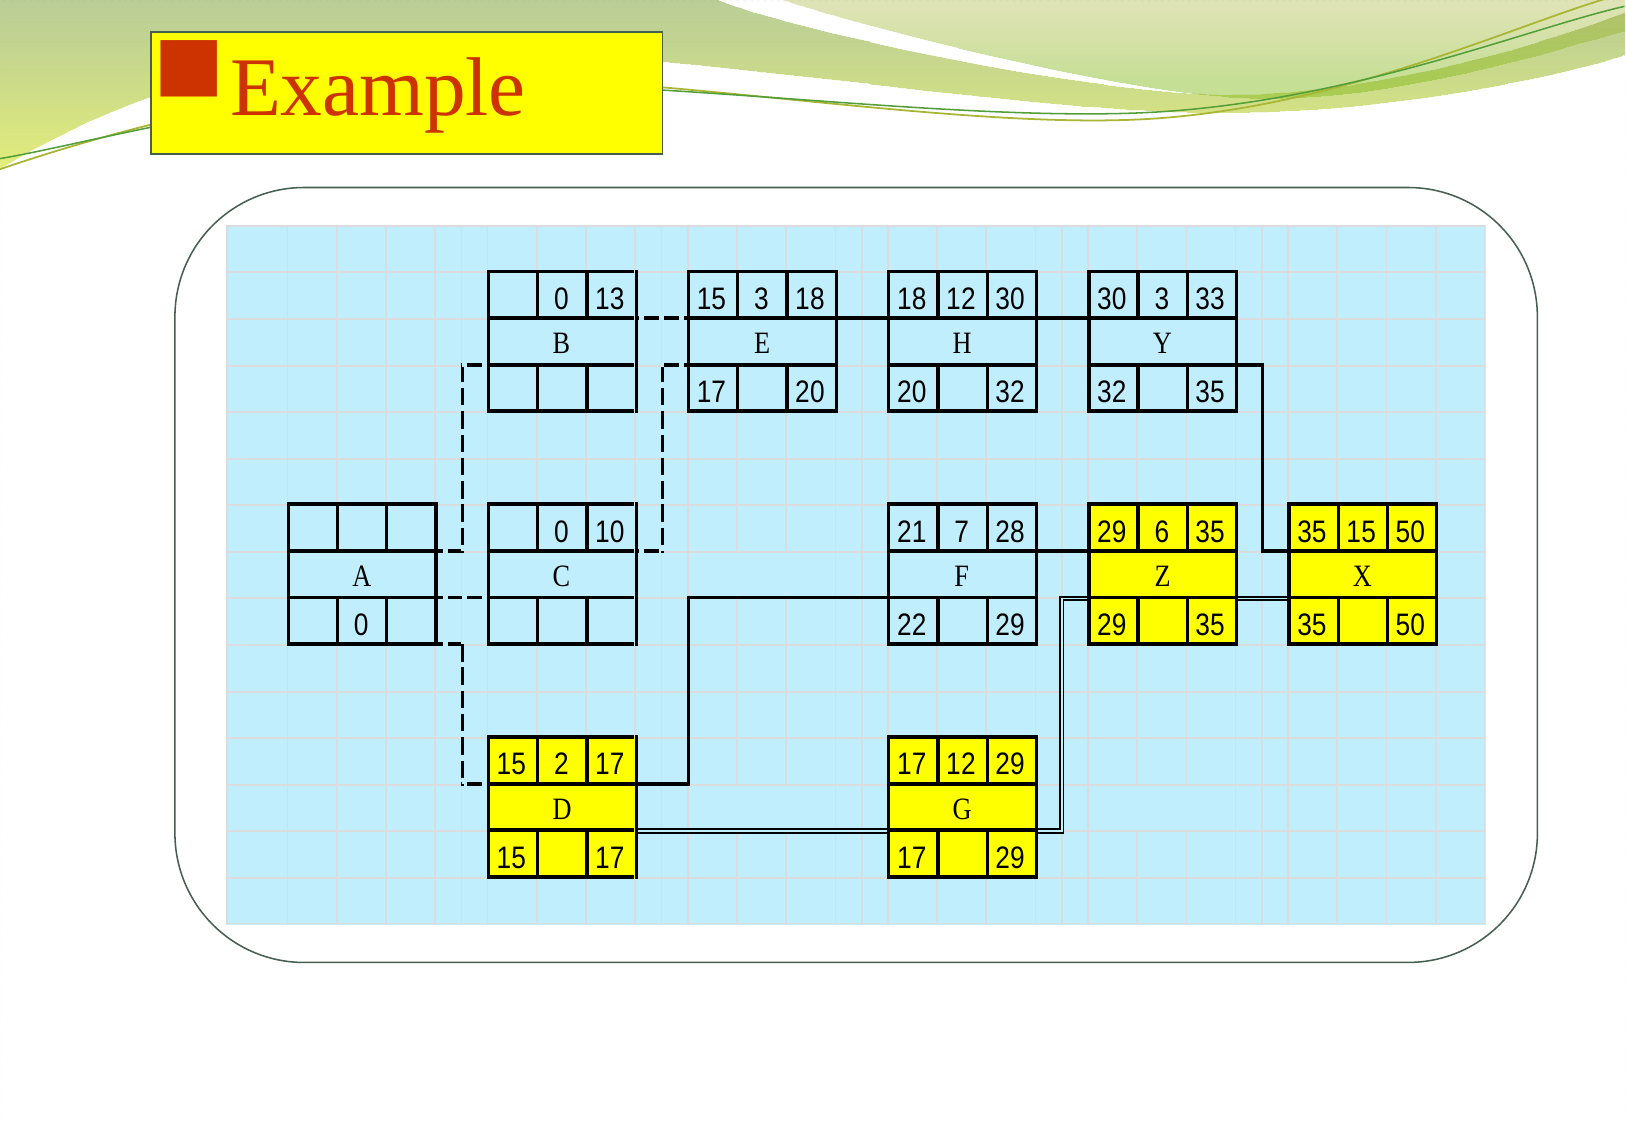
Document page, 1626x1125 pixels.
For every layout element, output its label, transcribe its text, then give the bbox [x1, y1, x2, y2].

text_box Example [150, 31, 663, 155]
text_box [174, 187, 1538, 963]
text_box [225, 224, 1486, 926]
